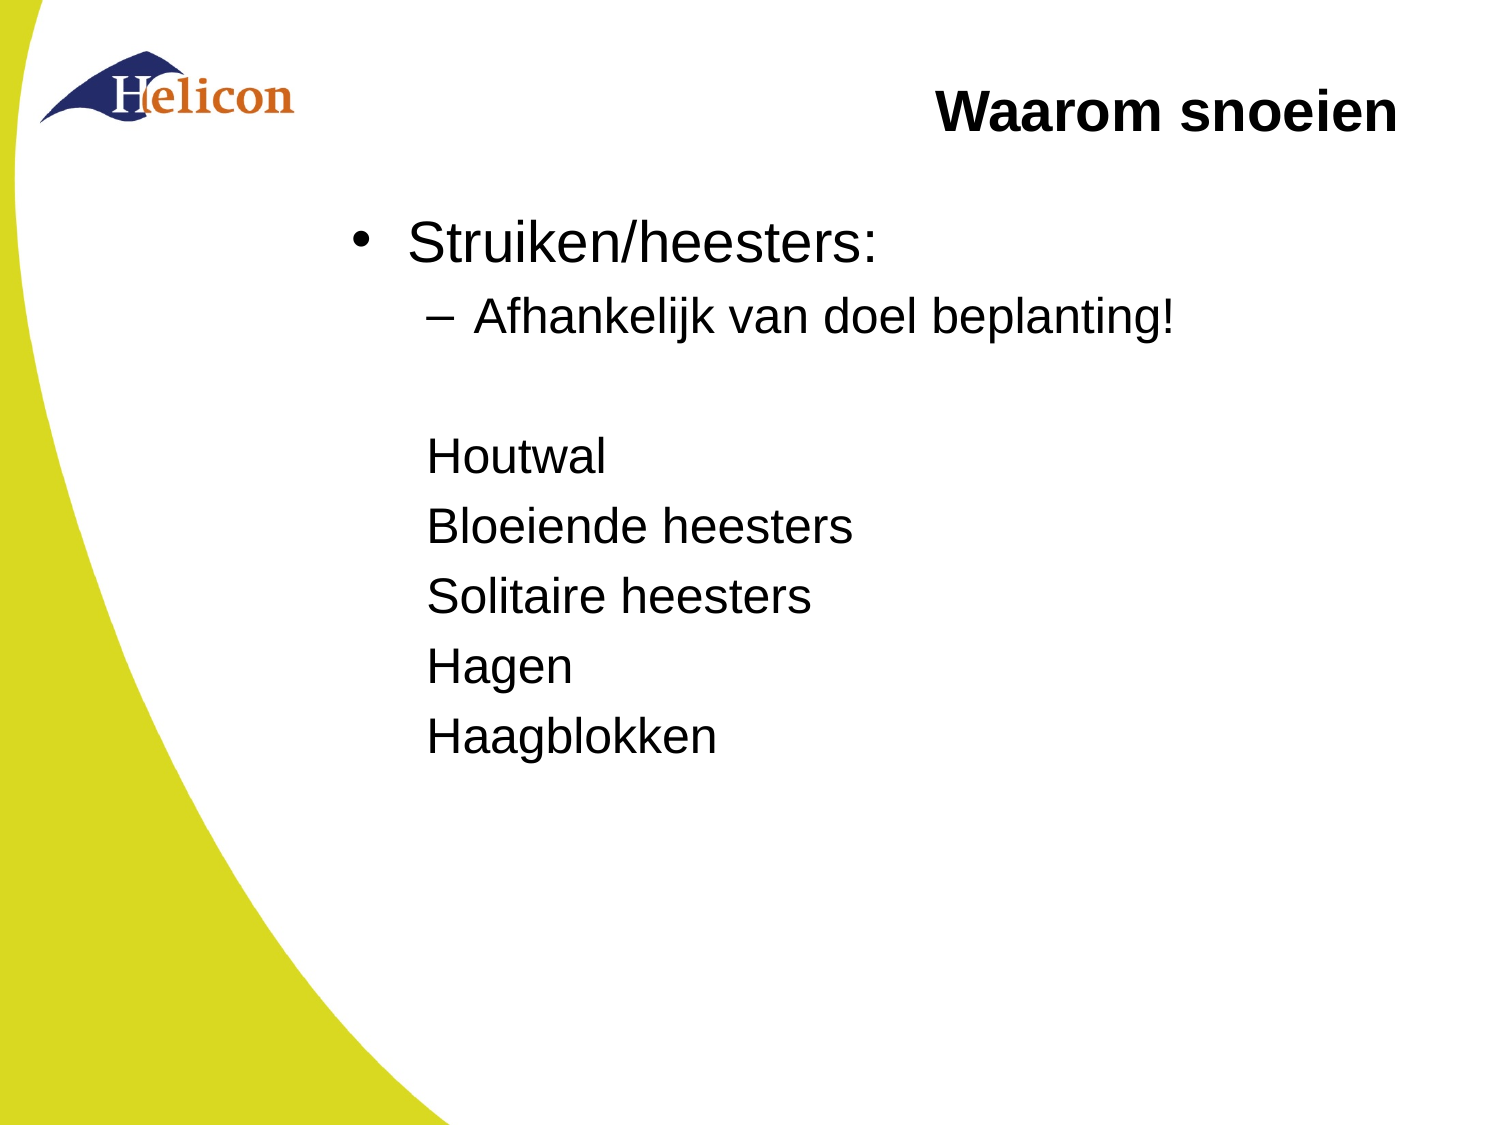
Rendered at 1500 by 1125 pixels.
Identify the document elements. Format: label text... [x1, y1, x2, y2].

title Waarom snoeien [324, 54, 1415, 161]
list Struiken/heesters: Afhankelijk van doel beplanting! Houtwal Bloeiende heesters Solitaire heesters Hagen Haagblokken [336, 196, 1425, 1005]
picture [0, 0, 1500, 1125]
